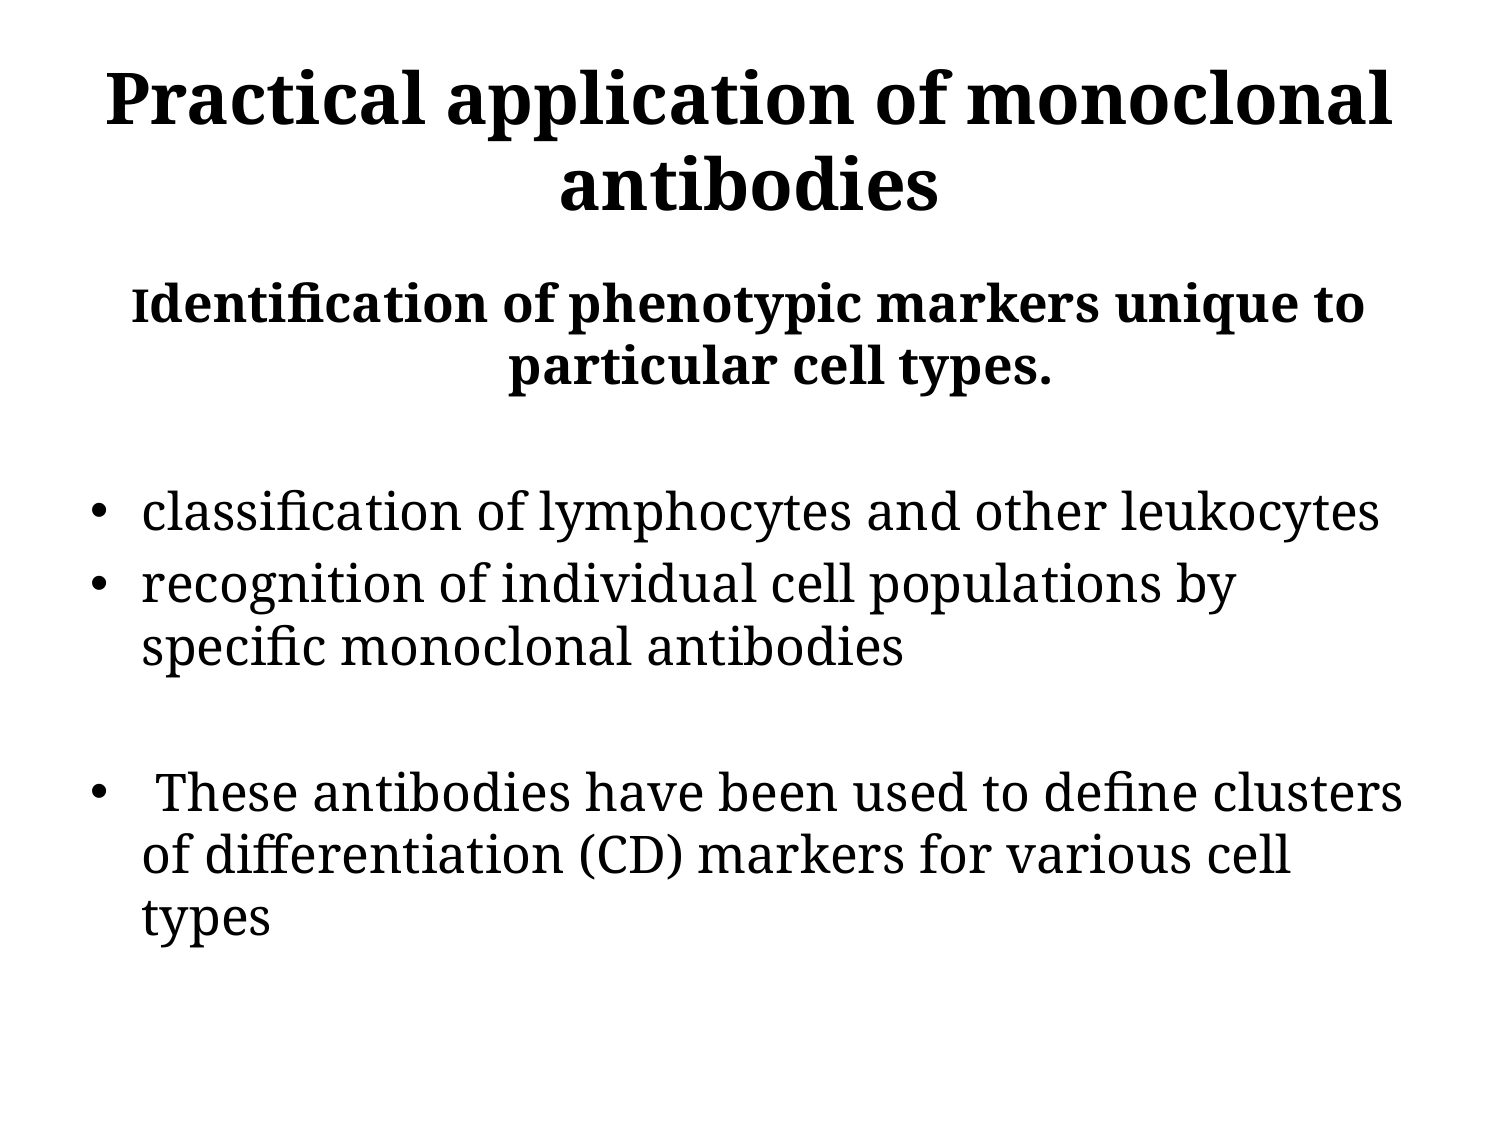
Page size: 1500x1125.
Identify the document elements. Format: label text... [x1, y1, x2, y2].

title Practical application of monoclonal antibodies [75, 45, 1425, 233]
list Identification of phenotypic markers unique to particular cell types. classification of lymphocytes and other leukocytes recognition of individual cell populations by specific monoclonal antibodies These antibodies have been used to define clusters of differentiation (CD) markers for various cell types [75, 262, 1425, 1005]
